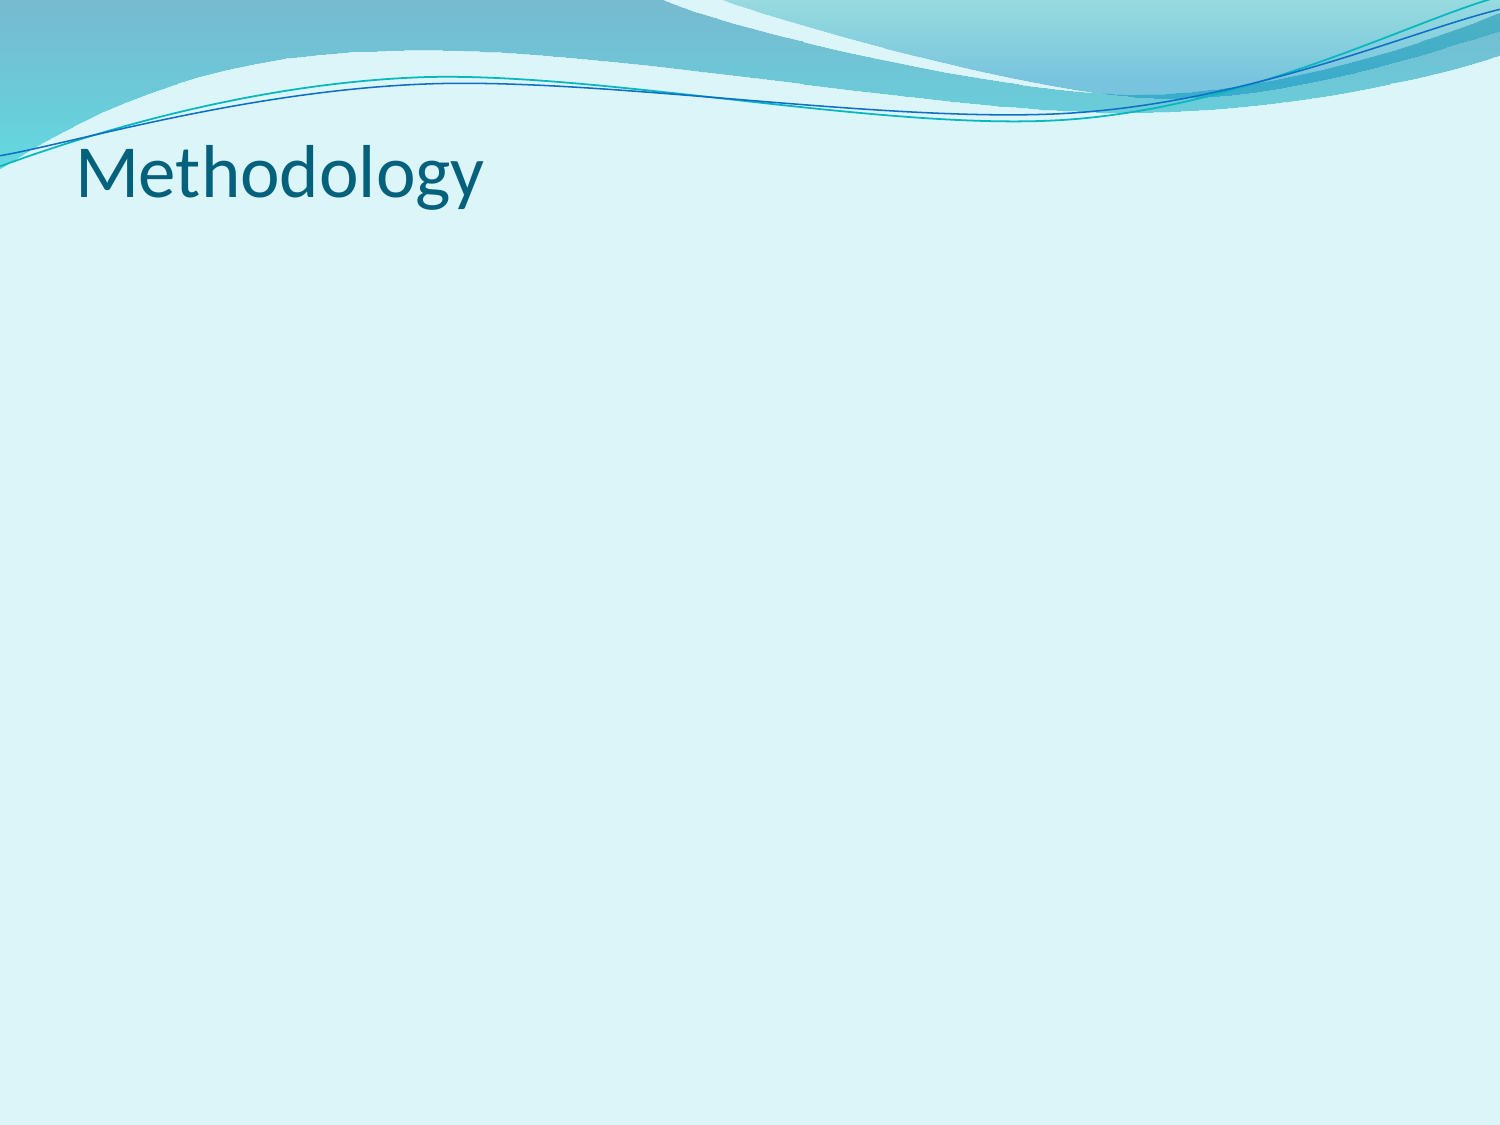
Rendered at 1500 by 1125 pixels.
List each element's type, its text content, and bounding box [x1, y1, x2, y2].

title Methodology [75, 115, 1425, 303]
